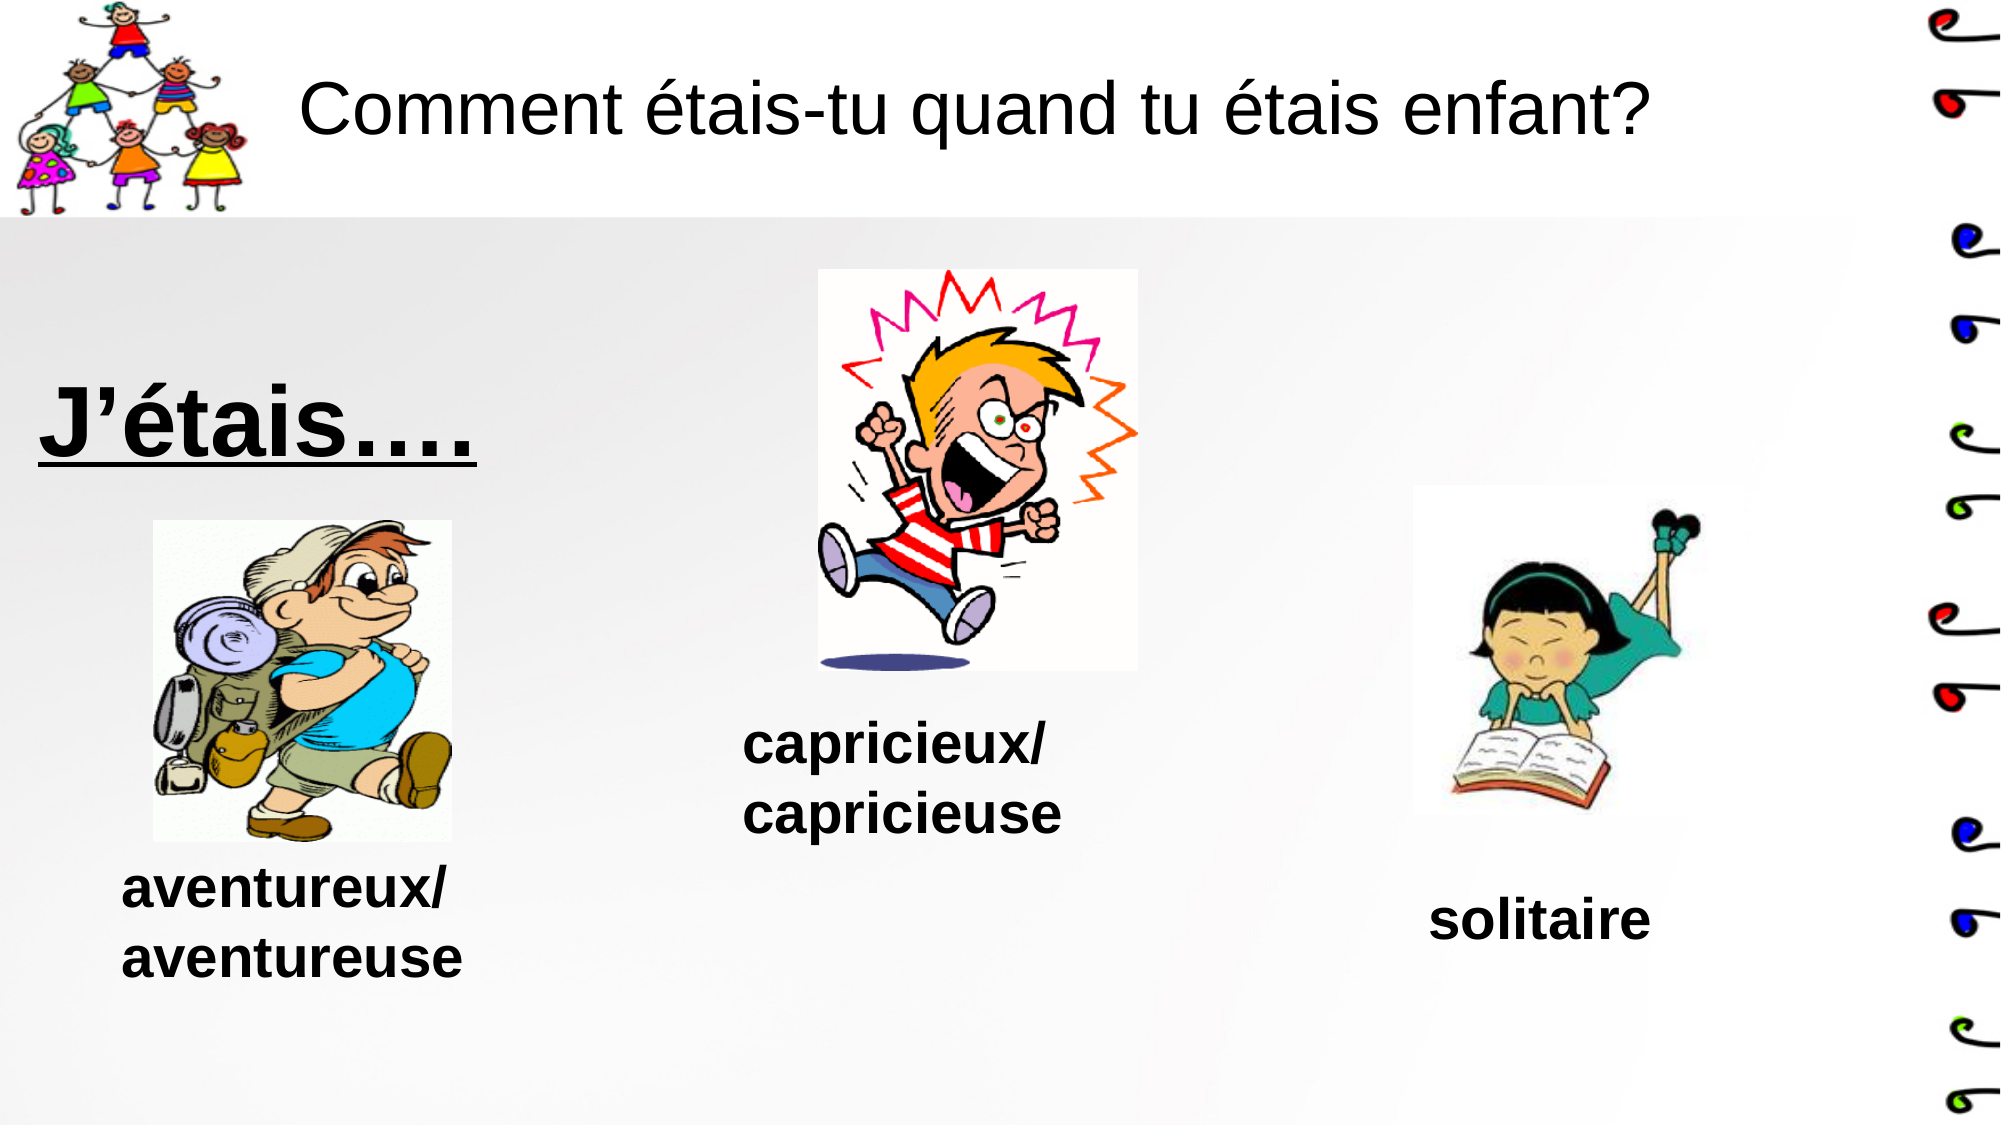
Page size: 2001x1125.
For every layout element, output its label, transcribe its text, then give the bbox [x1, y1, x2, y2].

text_box J’étais…. [23, 349, 812, 484]
text_box aventureux/aventureuse [106, 841, 488, 997]
text_box capricieux/ capricieuse [727, 698, 1117, 853]
title Comment étais-tu quand tu étais enfant? [283, 16, 1951, 192]
text_box solitaire [1413, 873, 1743, 959]
picture [0, 0, 2001, 1125]
